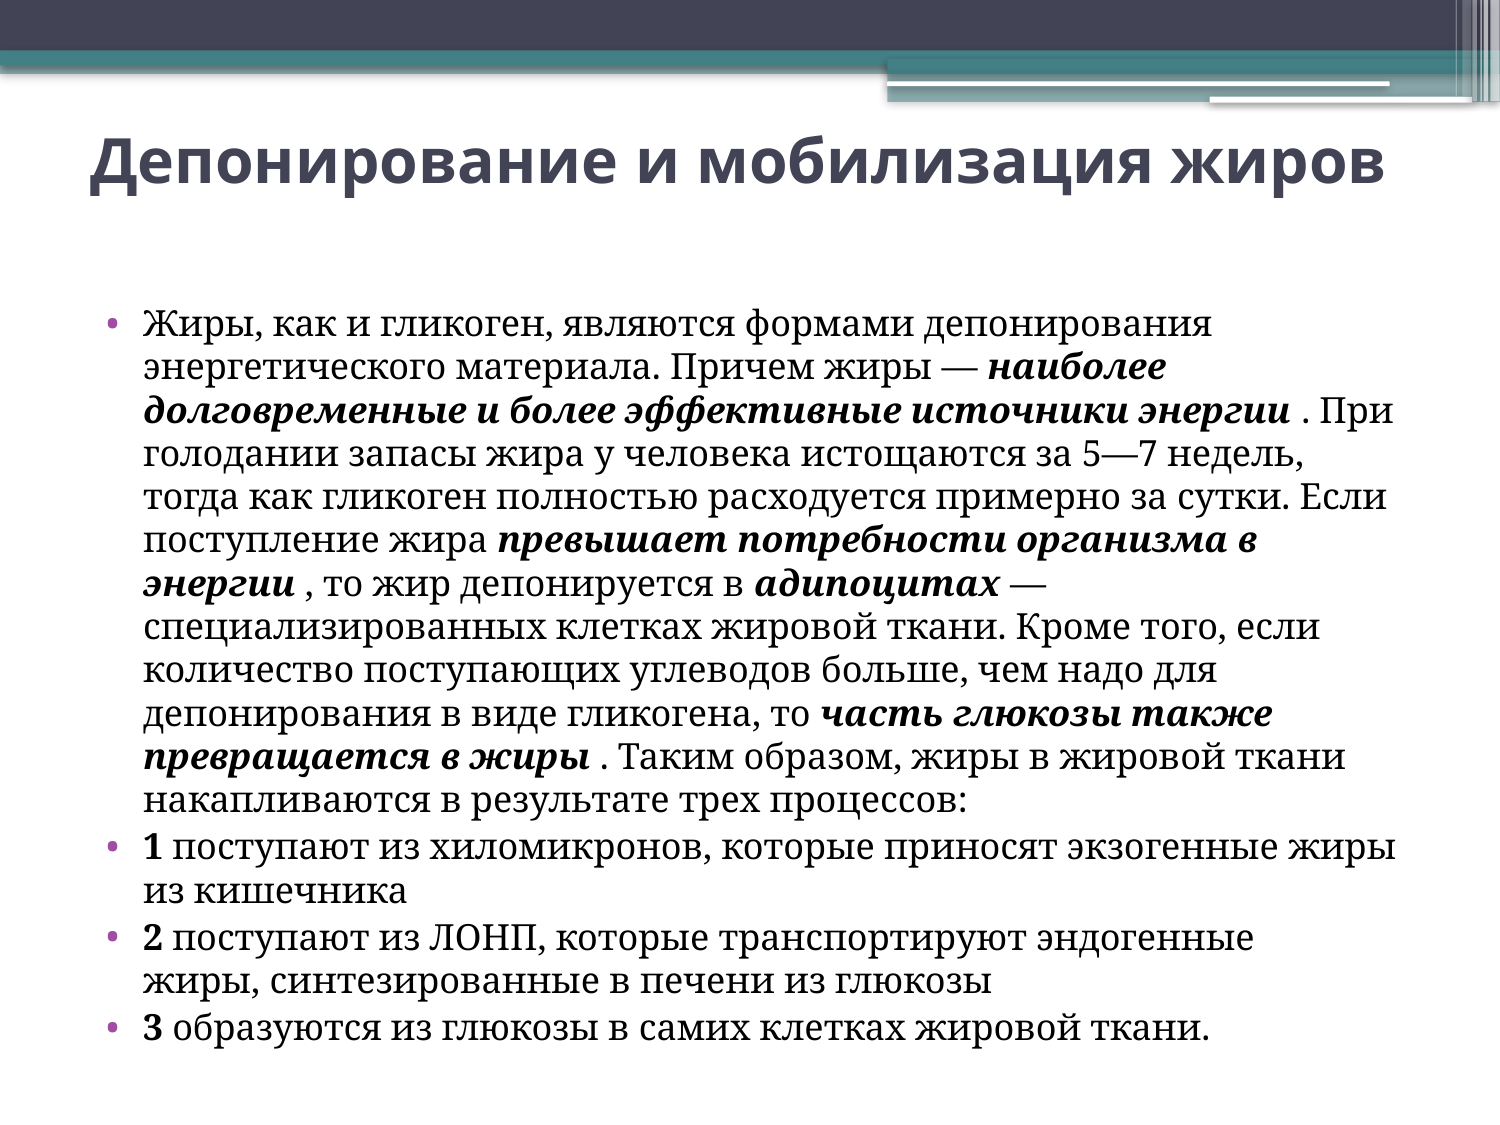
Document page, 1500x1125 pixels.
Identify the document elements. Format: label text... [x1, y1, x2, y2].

list Жиры, как и гликоген, являются формами депонирования энергетического материала. Причем жиры — наиболее долговременные и более эффективные источники энергии . При голодании запасы жира у человека истощаются за 5—7 недель, тогда как гликоген полностью расходуется примерно за сутки. Если поступление жира превышает потребности организма в энергии , то жир депонируется в адипоцитах — специализированных клетках жировой ткани. Кроме того, если количество поступающих углеводов больше, чем надо для депонирования в виде гликогена, то часть глюкозы также превращается в жиры . Таким образом, жиры в жировой ткани накапливаются в результате трех процессов: 1 поступают из хиломикронов, которые приносят экзогенные жиры из кишечника 2 поступают из ЛОНП, которые транспортируют эндогенные жиры, синтезированные в печени из глюкозы 3 образуются из глюкозы в самих клетках жировой ткани. [74, 292, 1426, 1079]
title Депонирование и мобилизация жиров [74, 93, 1426, 223]
